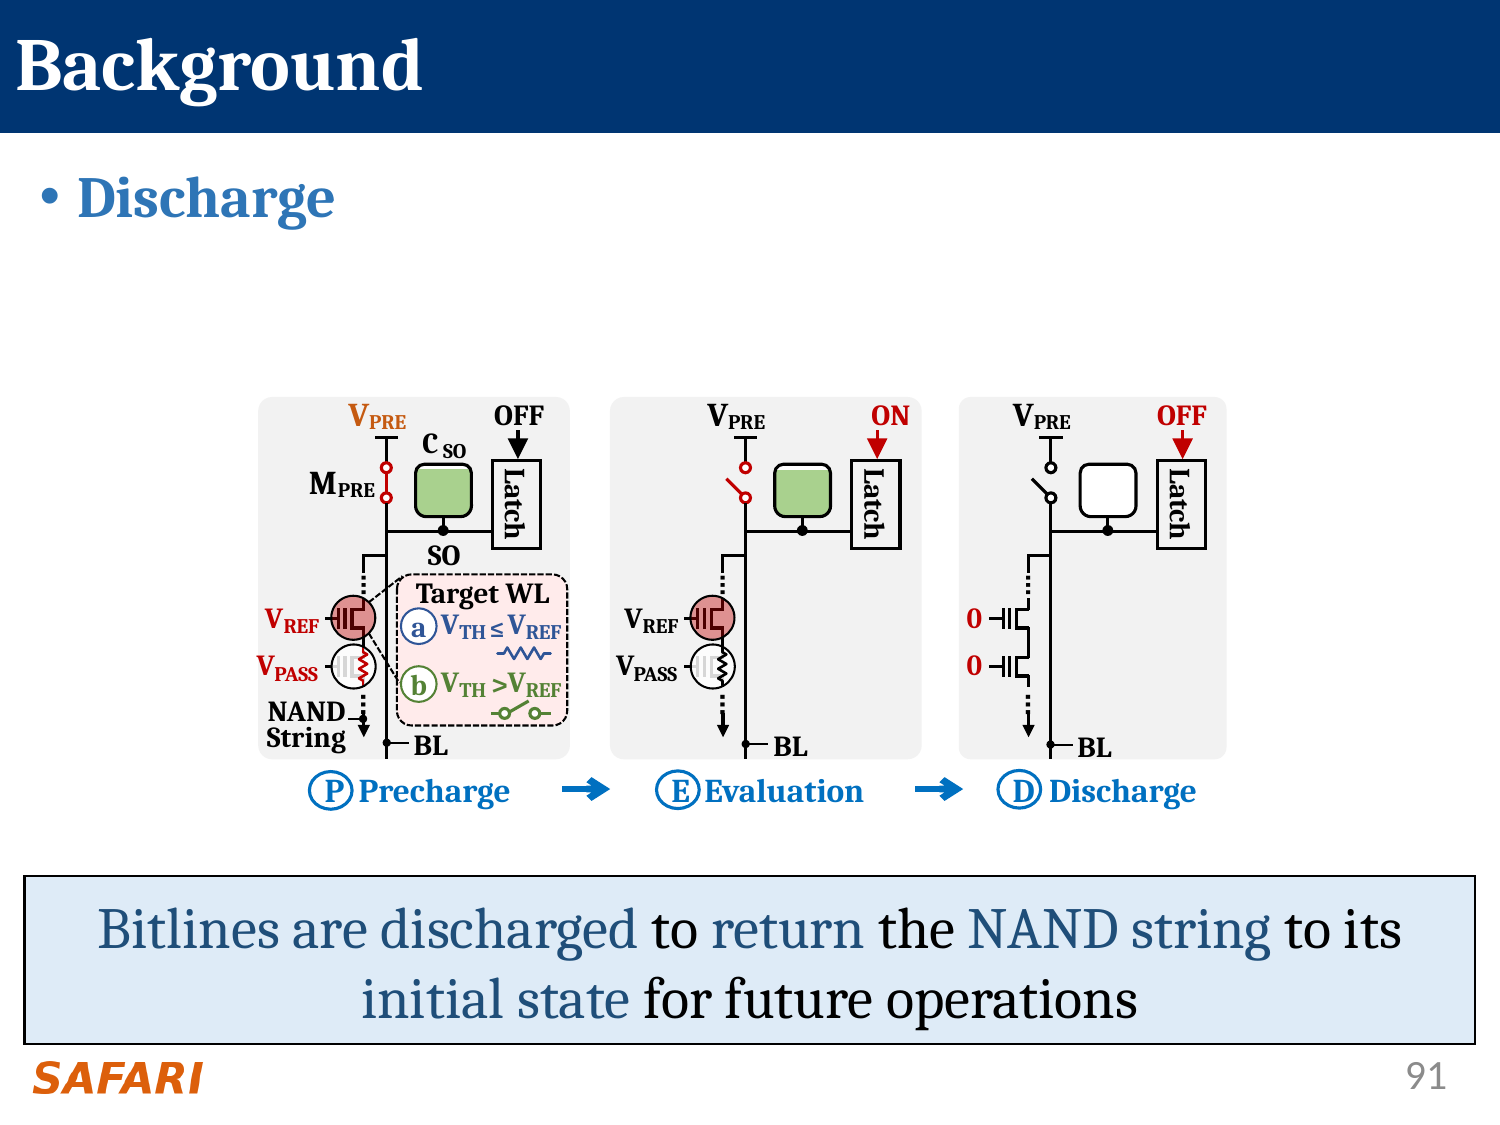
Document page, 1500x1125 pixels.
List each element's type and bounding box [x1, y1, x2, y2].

title [0, 0, 1500, 133]
text_box [235, 388, 1258, 810]
text_box [23, 875, 1476, 1045]
picture [31, 1052, 209, 1104]
list [24, 159, 1476, 858]
